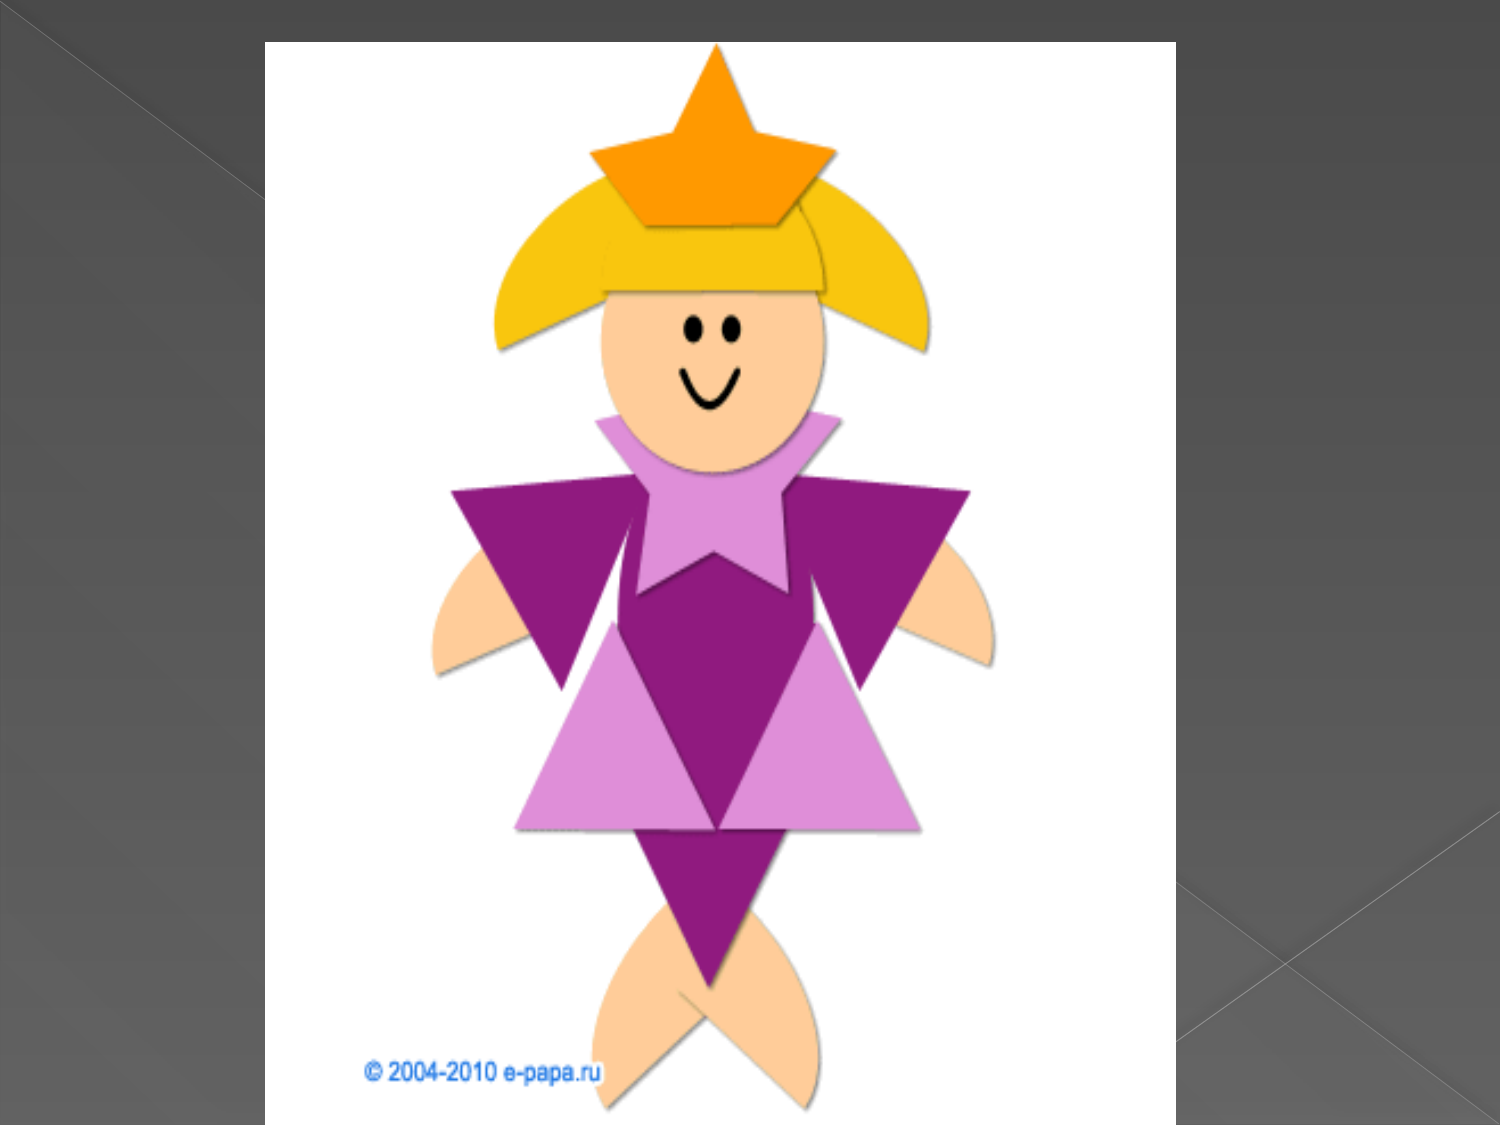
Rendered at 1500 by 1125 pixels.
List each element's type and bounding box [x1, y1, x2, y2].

list [265, 42, 1176, 1125]
